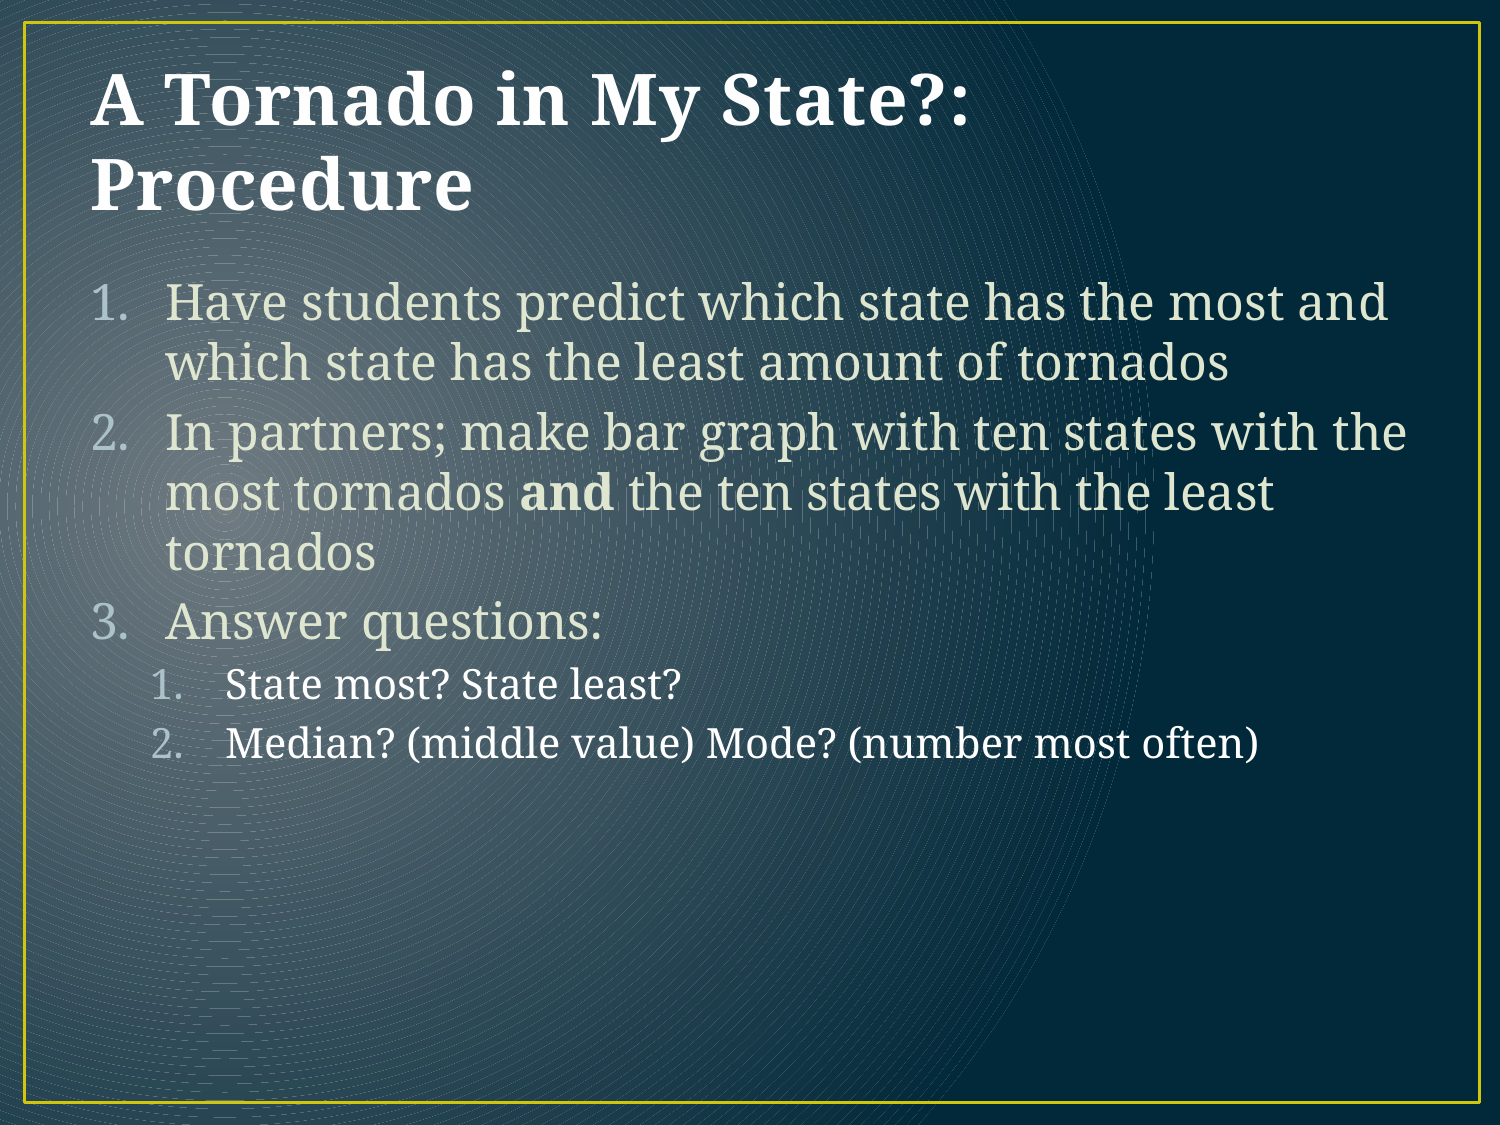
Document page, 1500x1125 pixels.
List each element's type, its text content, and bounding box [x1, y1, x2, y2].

title A Tornado in My State?: Procedure [75, 45, 1425, 233]
list Have students predict which state has the most and which state has the least amount of tornados In partners; make bar graph with ten states with the most tornados and the ten states with the least tornados Answer questions: State most? State least? Median? (middle value) Mode? (number most often) [75, 262, 1425, 1005]
